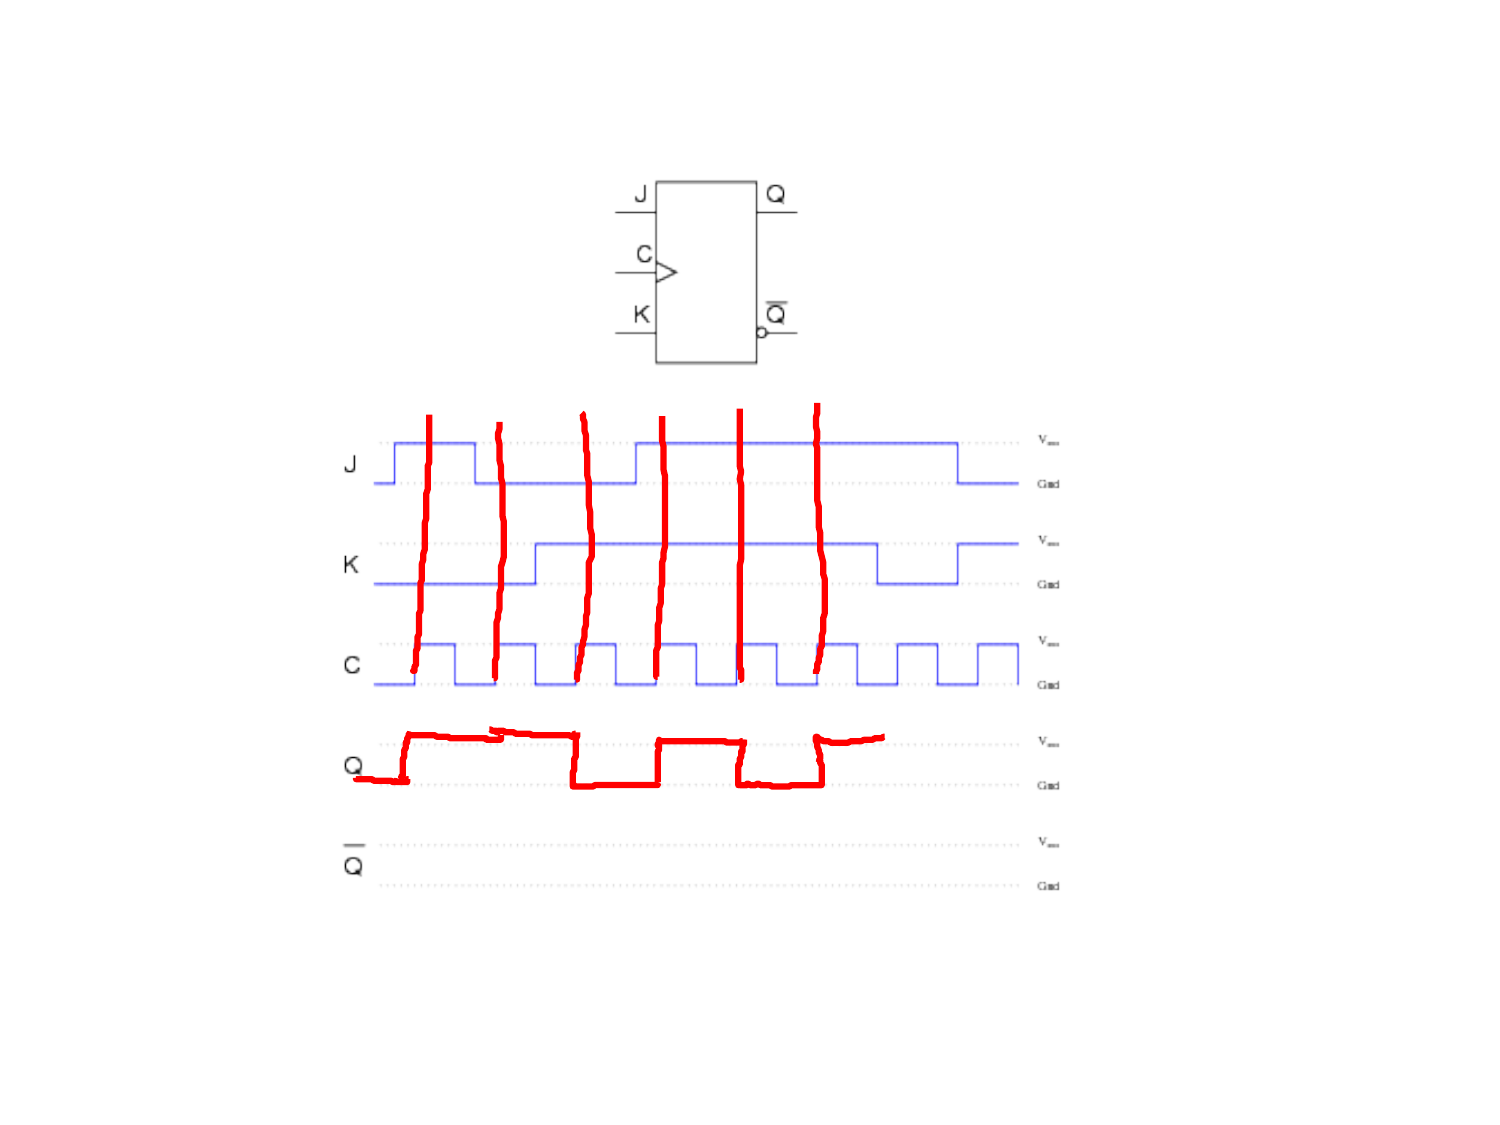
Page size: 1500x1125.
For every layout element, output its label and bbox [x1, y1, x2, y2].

picture [336, 174, 1069, 901]
